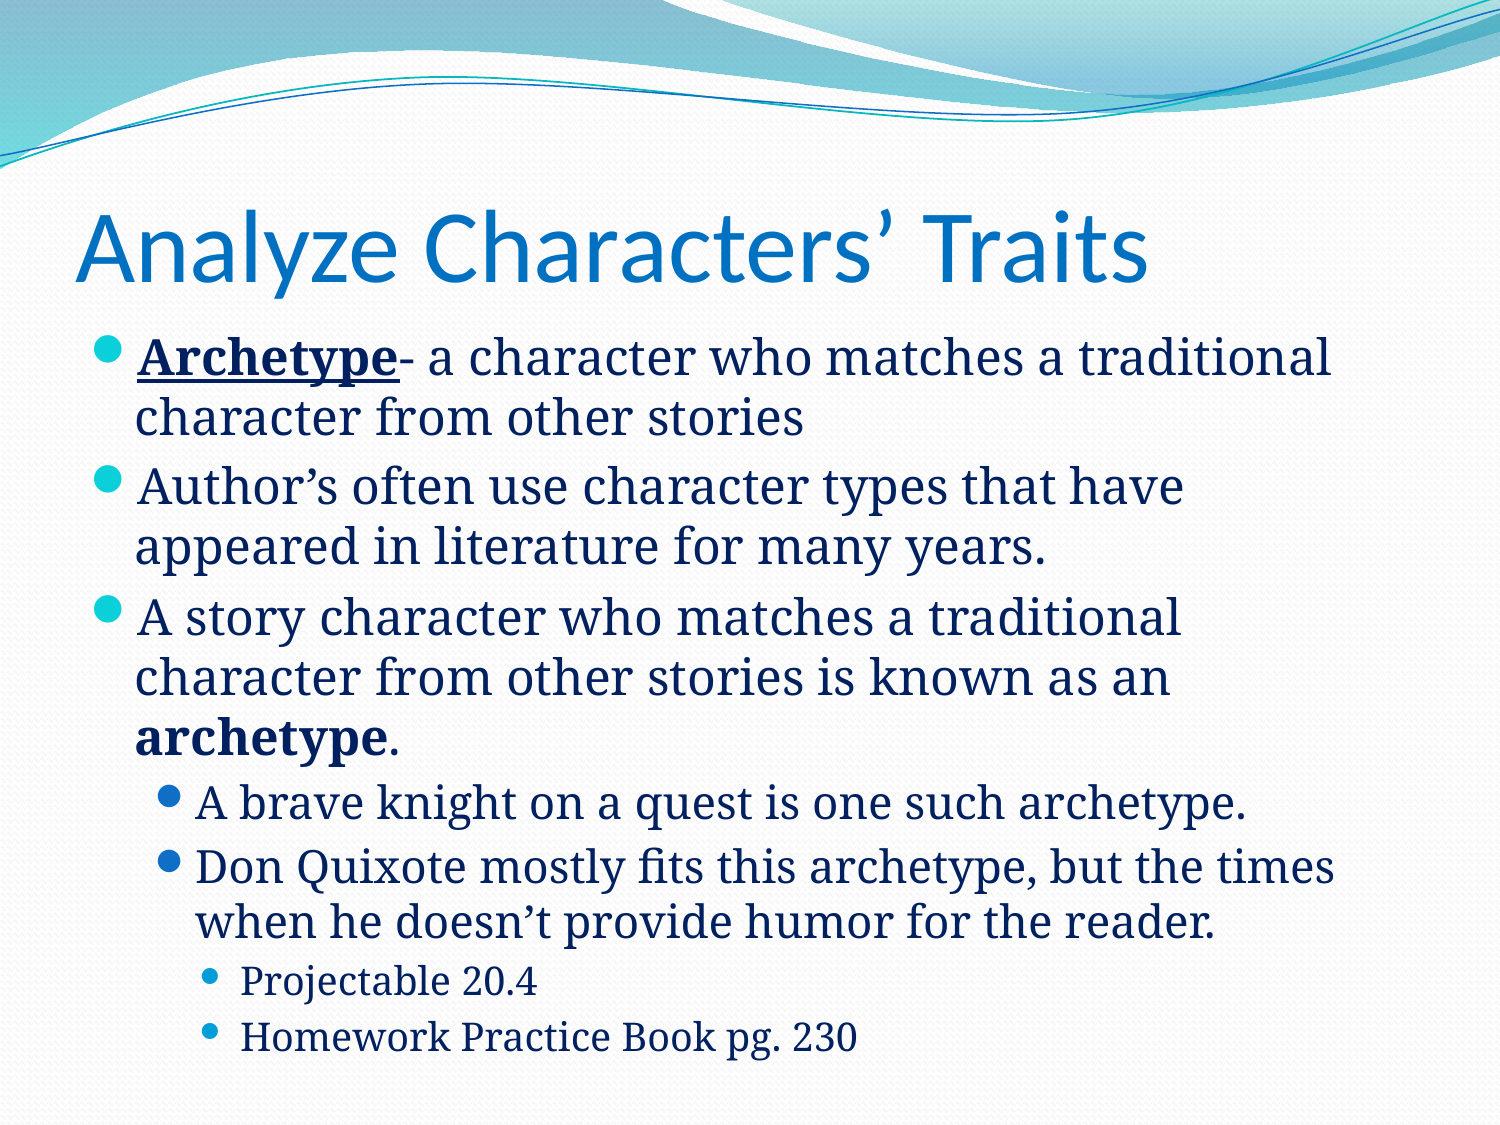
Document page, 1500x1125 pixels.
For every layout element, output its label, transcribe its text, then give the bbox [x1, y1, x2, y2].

list Archetype- a character who matches a traditional character from other stories Author’s often use character types that have appeared in literature for many years. A story character who matches a traditional character from other stories is known as an archetype. A brave knight on a quest is one such archetype. Don Quixote mostly fits this archetype, but the times when he doesn’t provide humor for the reader. Projectable 20.4 Homework Practice Book pg. 230 [74, 317, 1426, 1038]
title Analyze Characters’ Traits [74, 115, 1426, 304]
